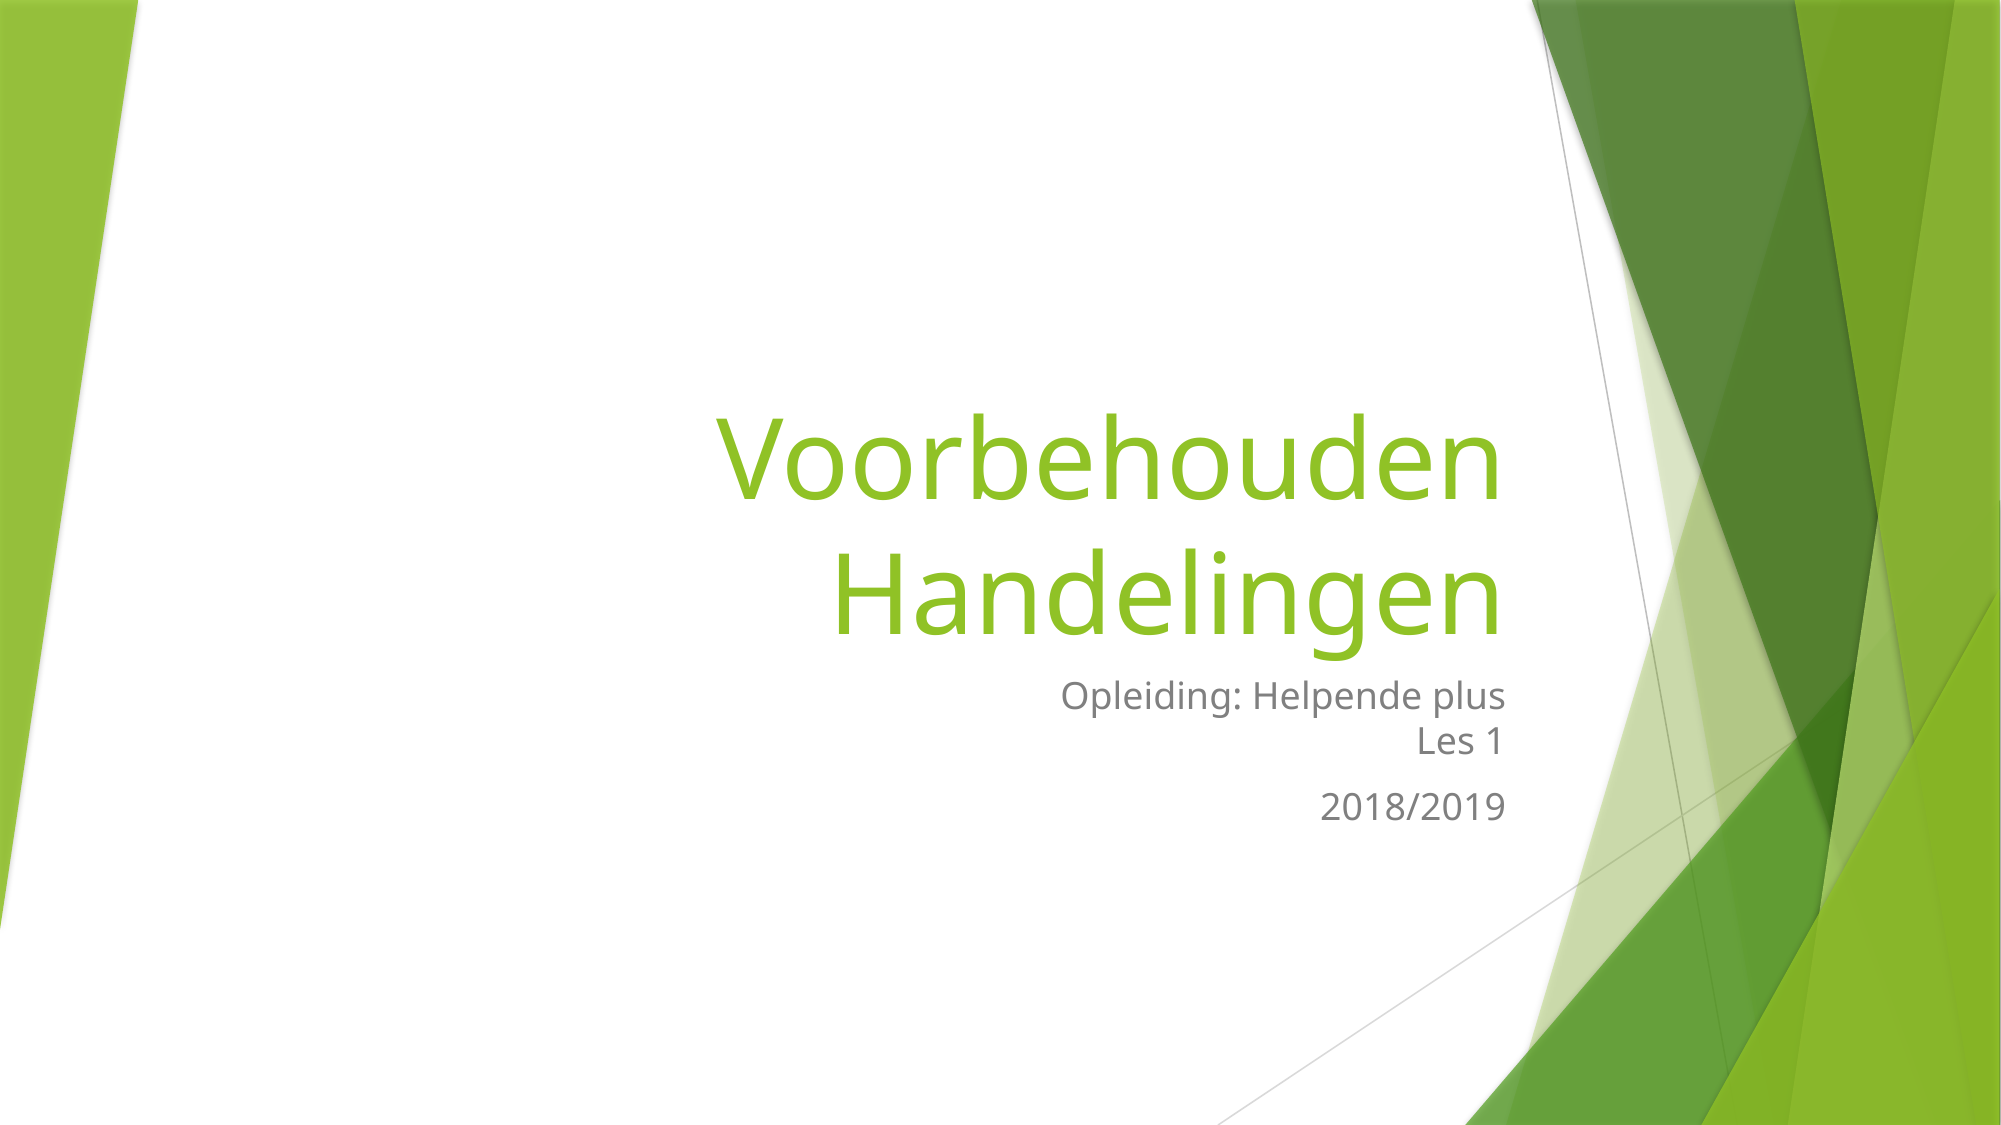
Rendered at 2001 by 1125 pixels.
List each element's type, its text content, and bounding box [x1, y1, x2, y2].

subtitle Opleiding: Helpende plus Les 1 2018/2019 [247, 664, 1522, 845]
title Voorbehouden Handelingen [247, 394, 1522, 664]
